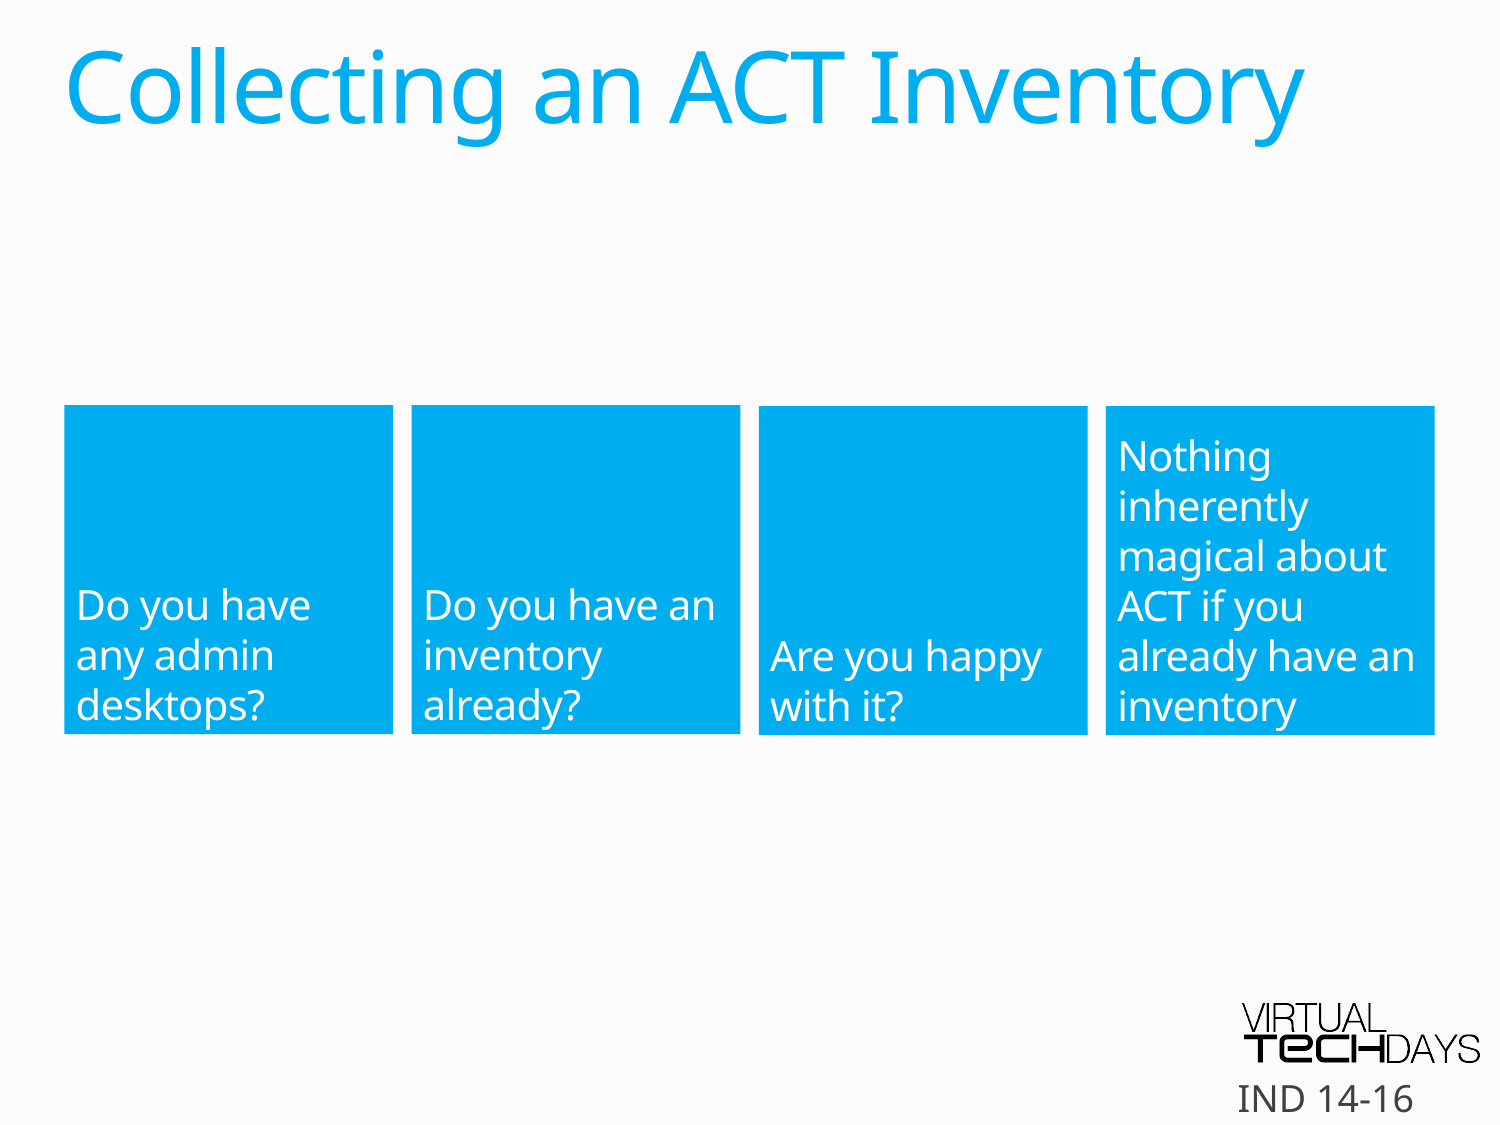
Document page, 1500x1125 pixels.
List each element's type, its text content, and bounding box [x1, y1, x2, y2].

title Collecting an ACT Inventory [63, 37, 1436, 147]
picture [1237, 992, 1481, 1075]
text_box Do you have an inventory already? [410, 403, 742, 736]
text_box Nothing inherently magical about ACT if you already have an inventory [1104, 404, 1437, 737]
text_box Are you happy with it? [757, 404, 1090, 737]
text_box Do you have any admin desktops? [62, 403, 395, 736]
